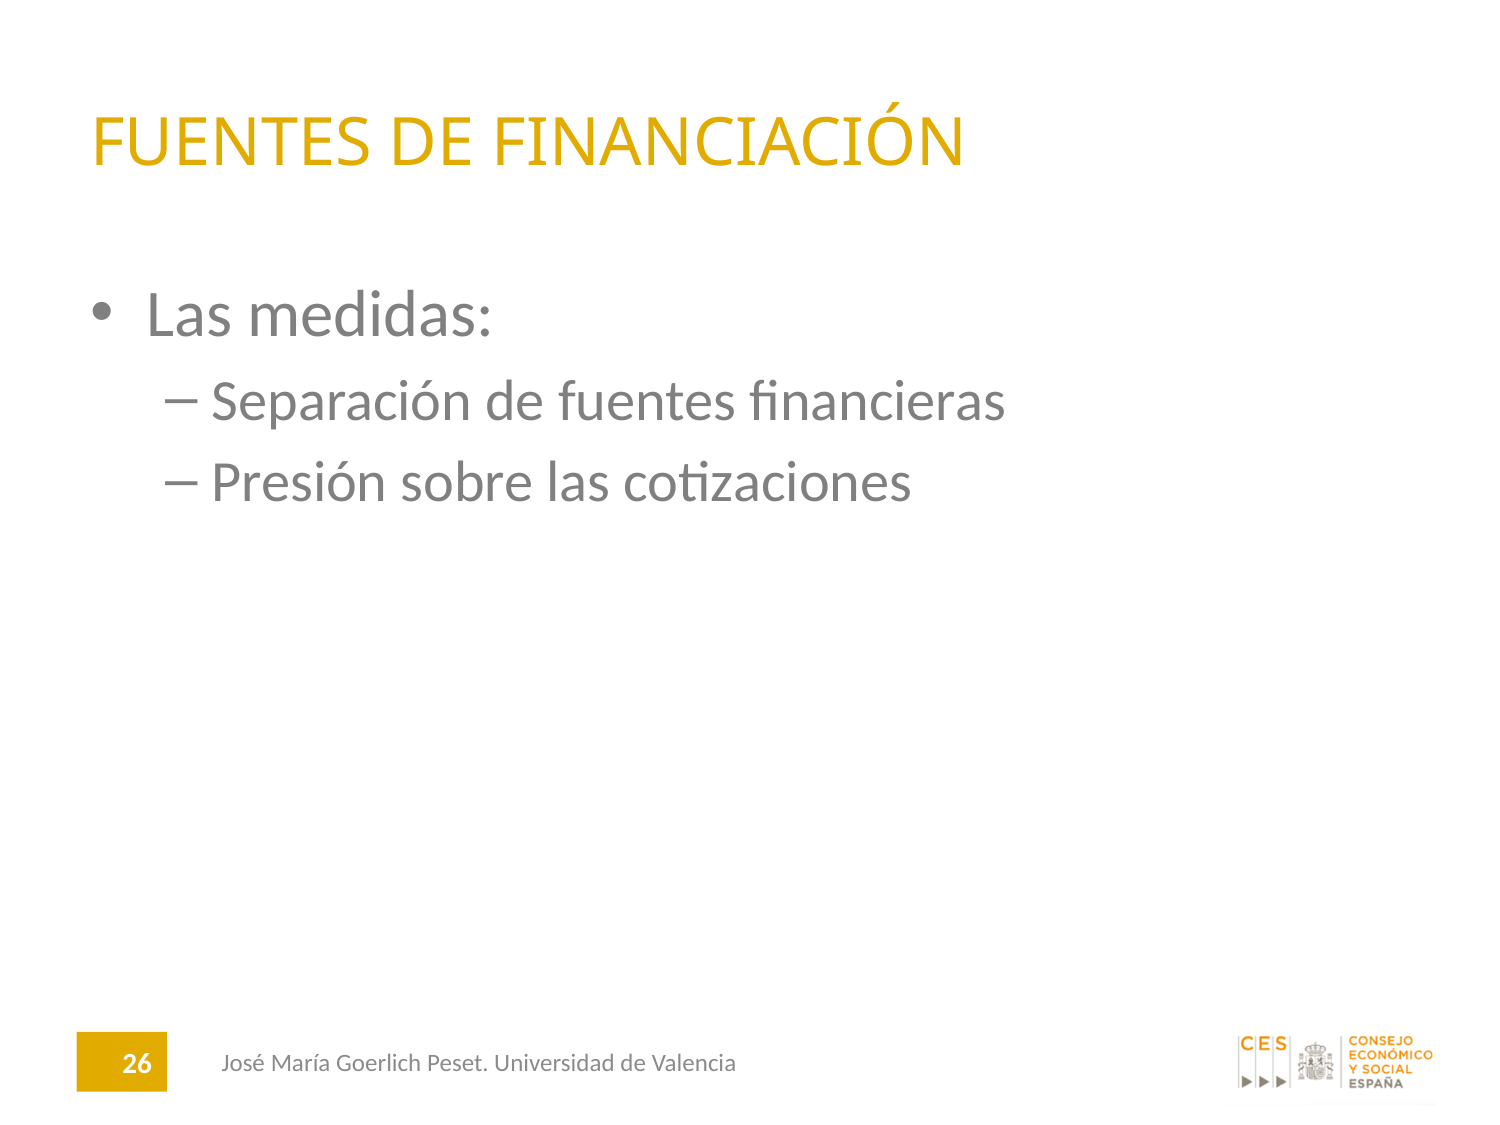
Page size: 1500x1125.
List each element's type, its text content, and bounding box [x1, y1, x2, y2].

title Fuentes de financiación [75, 45, 1425, 233]
picture [1222, 1017, 1436, 1106]
slide_number 26 [76, 1031, 167, 1092]
list Las medidas: Separación de fuentes financieras Presión sobre las cotizaciones [75, 262, 1425, 1005]
footer José María Goerlich Peset. Universidad de Valencia [206, 1031, 1211, 1092]
